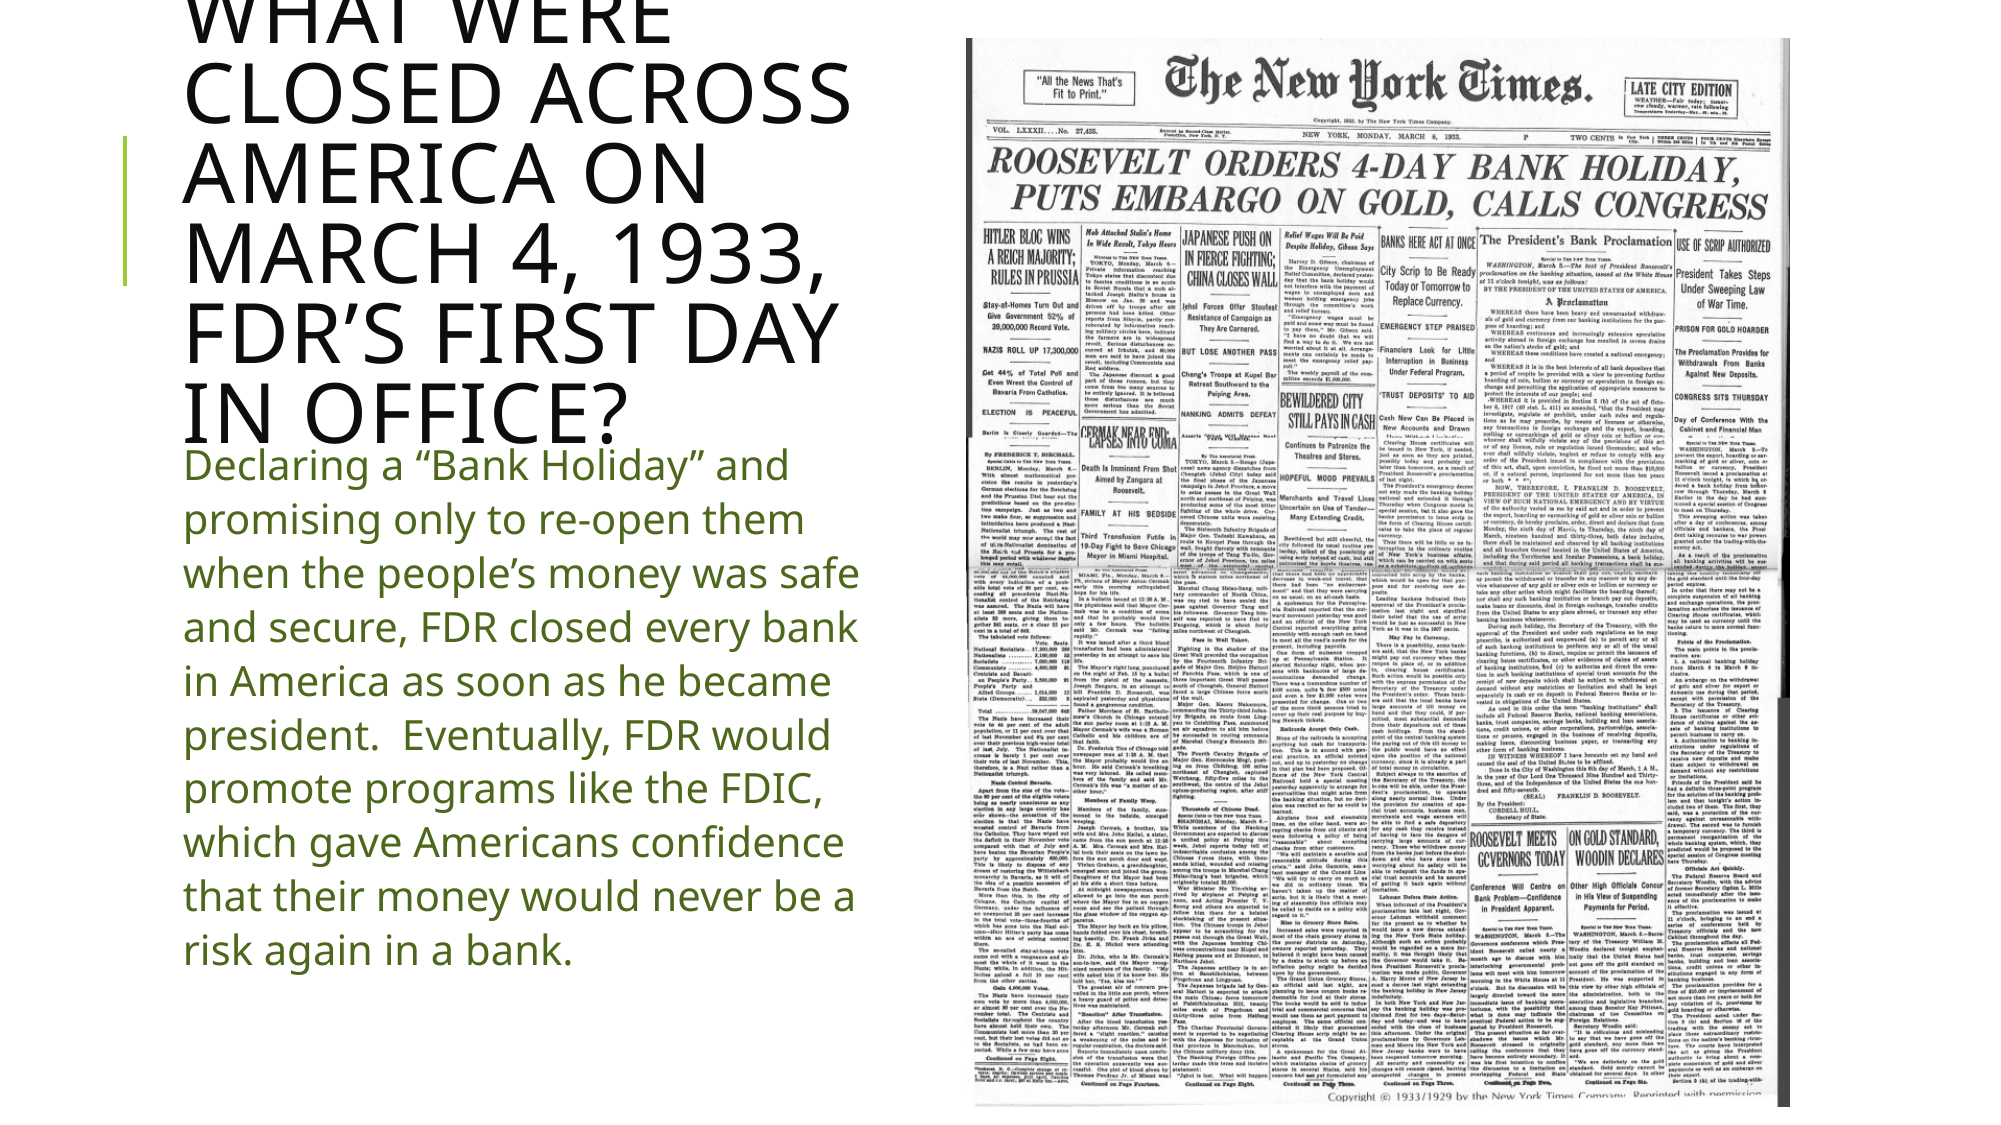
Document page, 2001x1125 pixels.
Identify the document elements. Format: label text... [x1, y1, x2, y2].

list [965, 38, 1790, 1108]
list Declaring a “Bank Holiday” and promising only to re-open them when the people’s money was safe and secure, FDR closed every bank in America as soon as he became president. Eventually, FDR would promote programs like the FDIC, which gave Americans confidence that their money would never be a risk again in a bank. [168, 370, 888, 988]
title What were closed across America on March 4, 1933, FDR’s First Day in Office? [168, 77, 888, 363]
